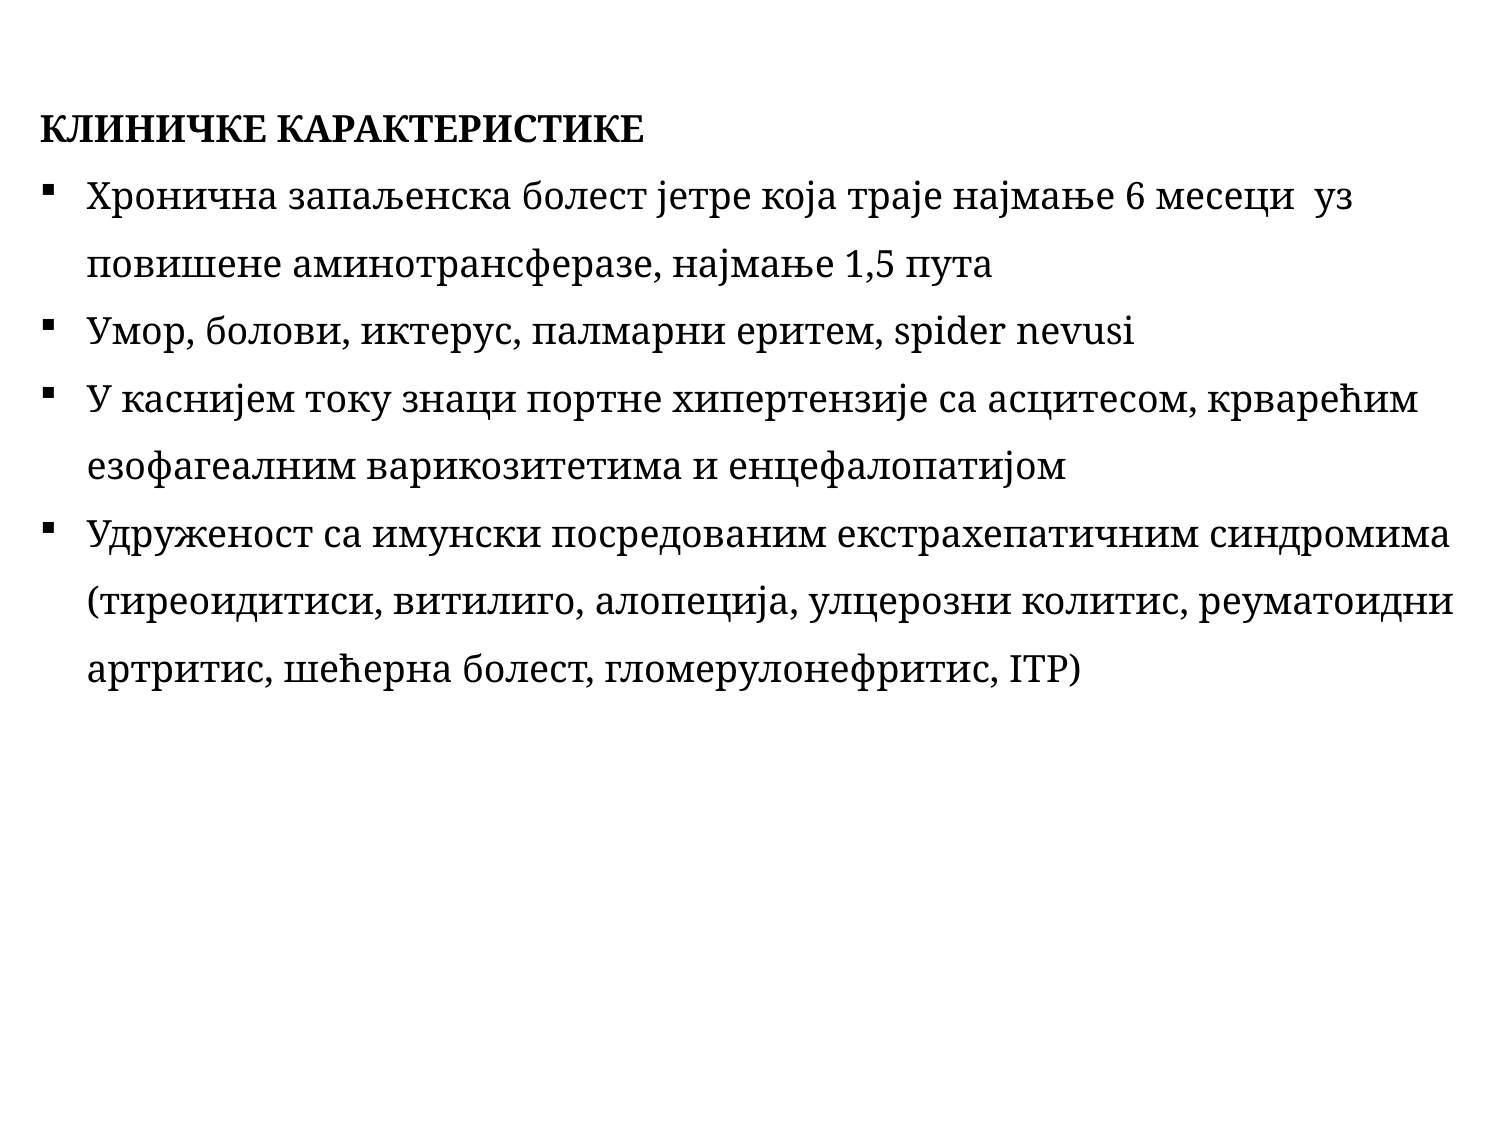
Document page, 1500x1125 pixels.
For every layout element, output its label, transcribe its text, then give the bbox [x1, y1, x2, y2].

text_box КЛИНИЧКЕ КАРАКТЕРИСТИКЕ Хронична запаљенска болест јетре која траје најмање 6 месеци уз повишене аминотрансферазе, најмање 1,5 пута Умор, болови, иктерус, палмарни еритем, spider nevusi У каснијем току знаци портне хипертензије са асцитесом, крварећим езофагеалним варикозитетима и енцефалопатијом Удруженост са имунски посредованим екстрахепатичним синдромима (тиреоидитиси, витилиго, алопеција, улцерозни колитис, реуматоидни артритис, шећерна болест, гломерулонефритис, ITP) [24, 75, 1488, 698]
